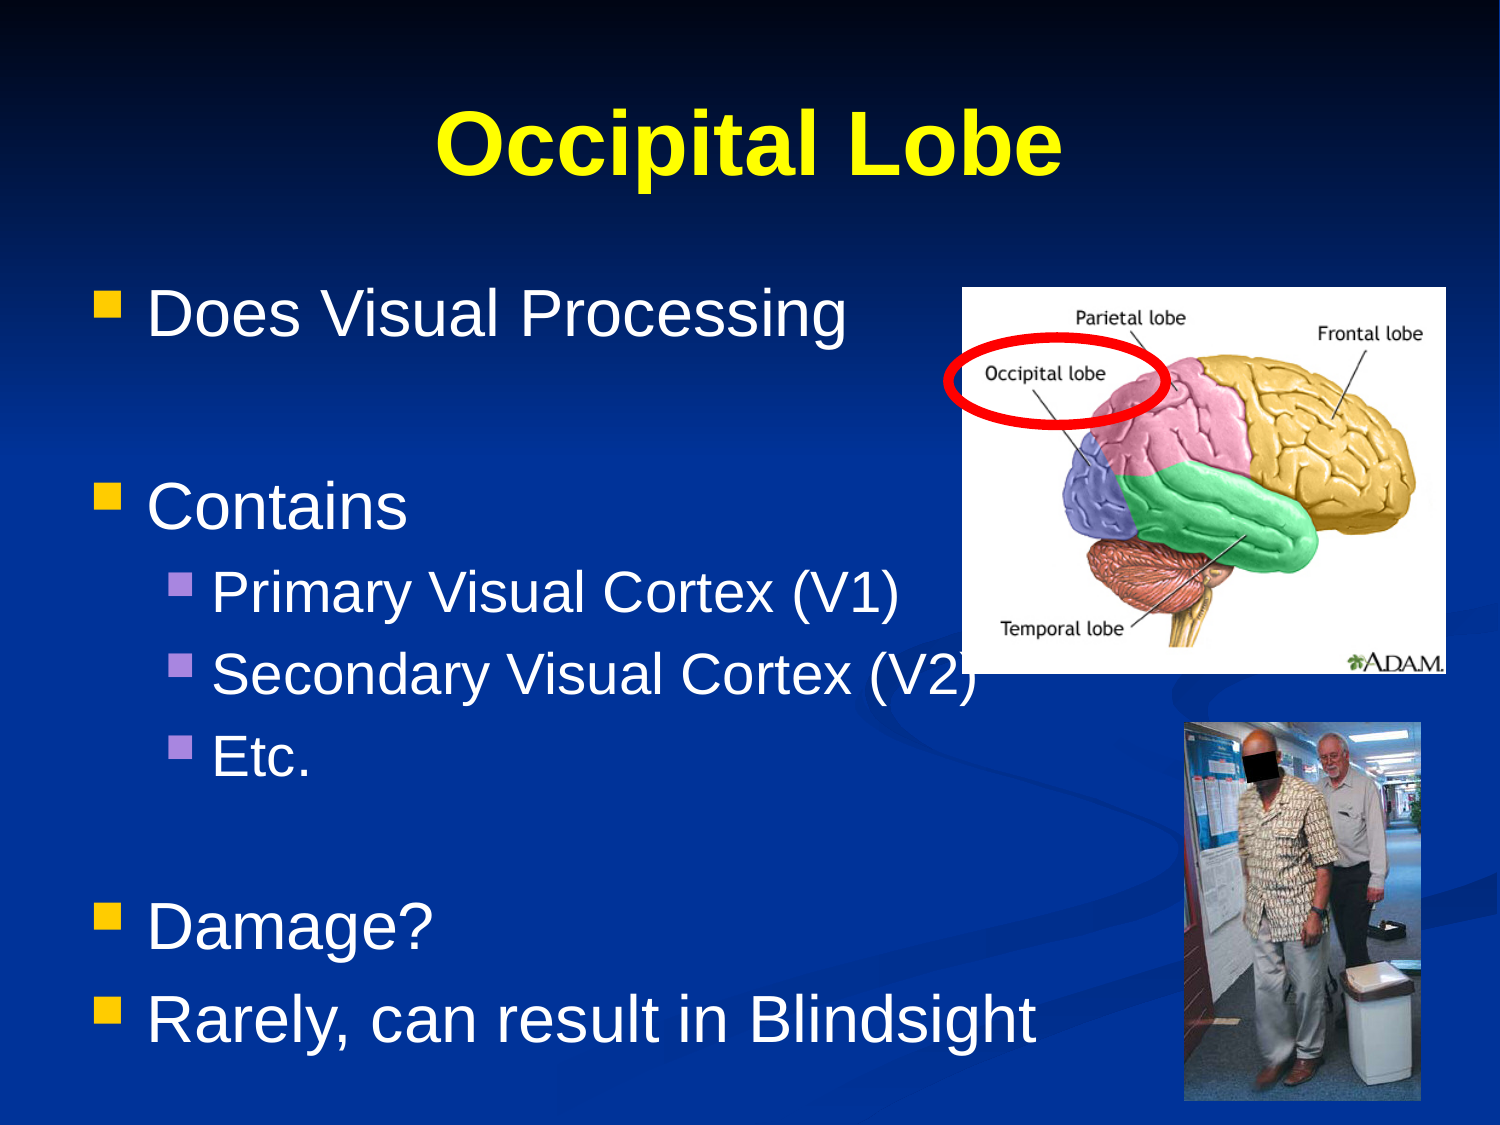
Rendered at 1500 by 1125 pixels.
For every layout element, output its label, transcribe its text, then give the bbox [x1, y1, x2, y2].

picture [1183, 722, 1421, 1101]
picture [962, 287, 1446, 674]
text_box [948, 364, 957, 399]
title Occipital Lobe [75, 45, 1425, 233]
list Does Visual Processing Contains Primary Visual Cortex (V1) Secondary Visual Cortex (V2) Etc. Damage? Rarely, can result in Blindsight [75, 262, 1425, 1101]
